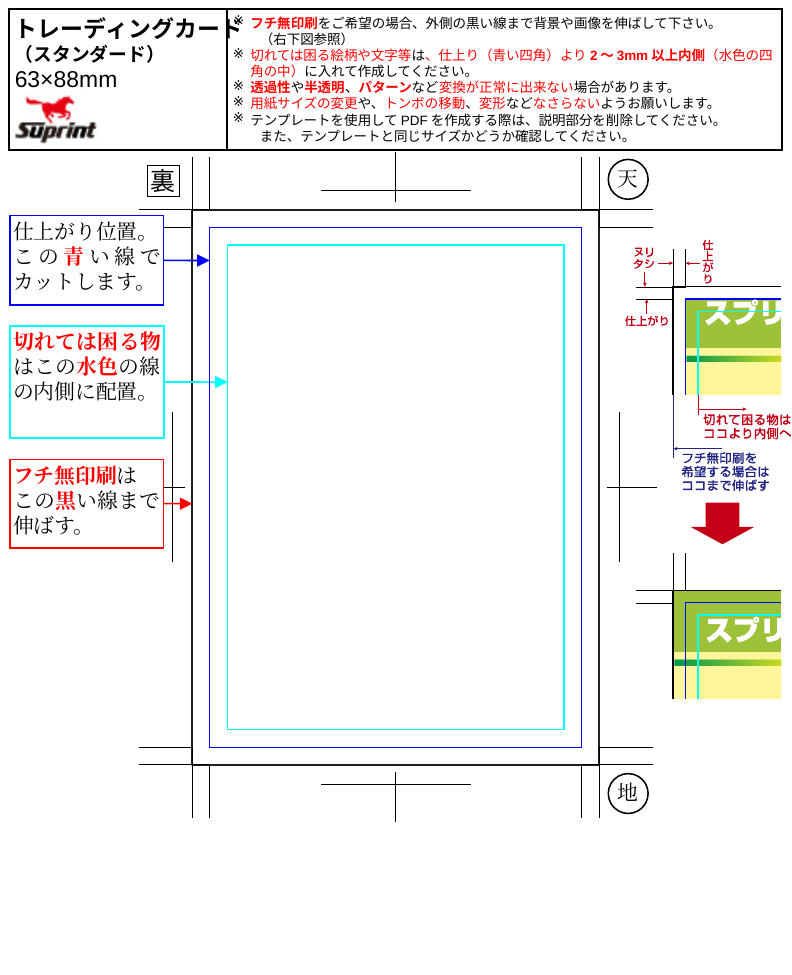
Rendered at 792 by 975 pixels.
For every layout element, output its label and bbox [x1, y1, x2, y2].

picture [11, 91, 101, 148]
